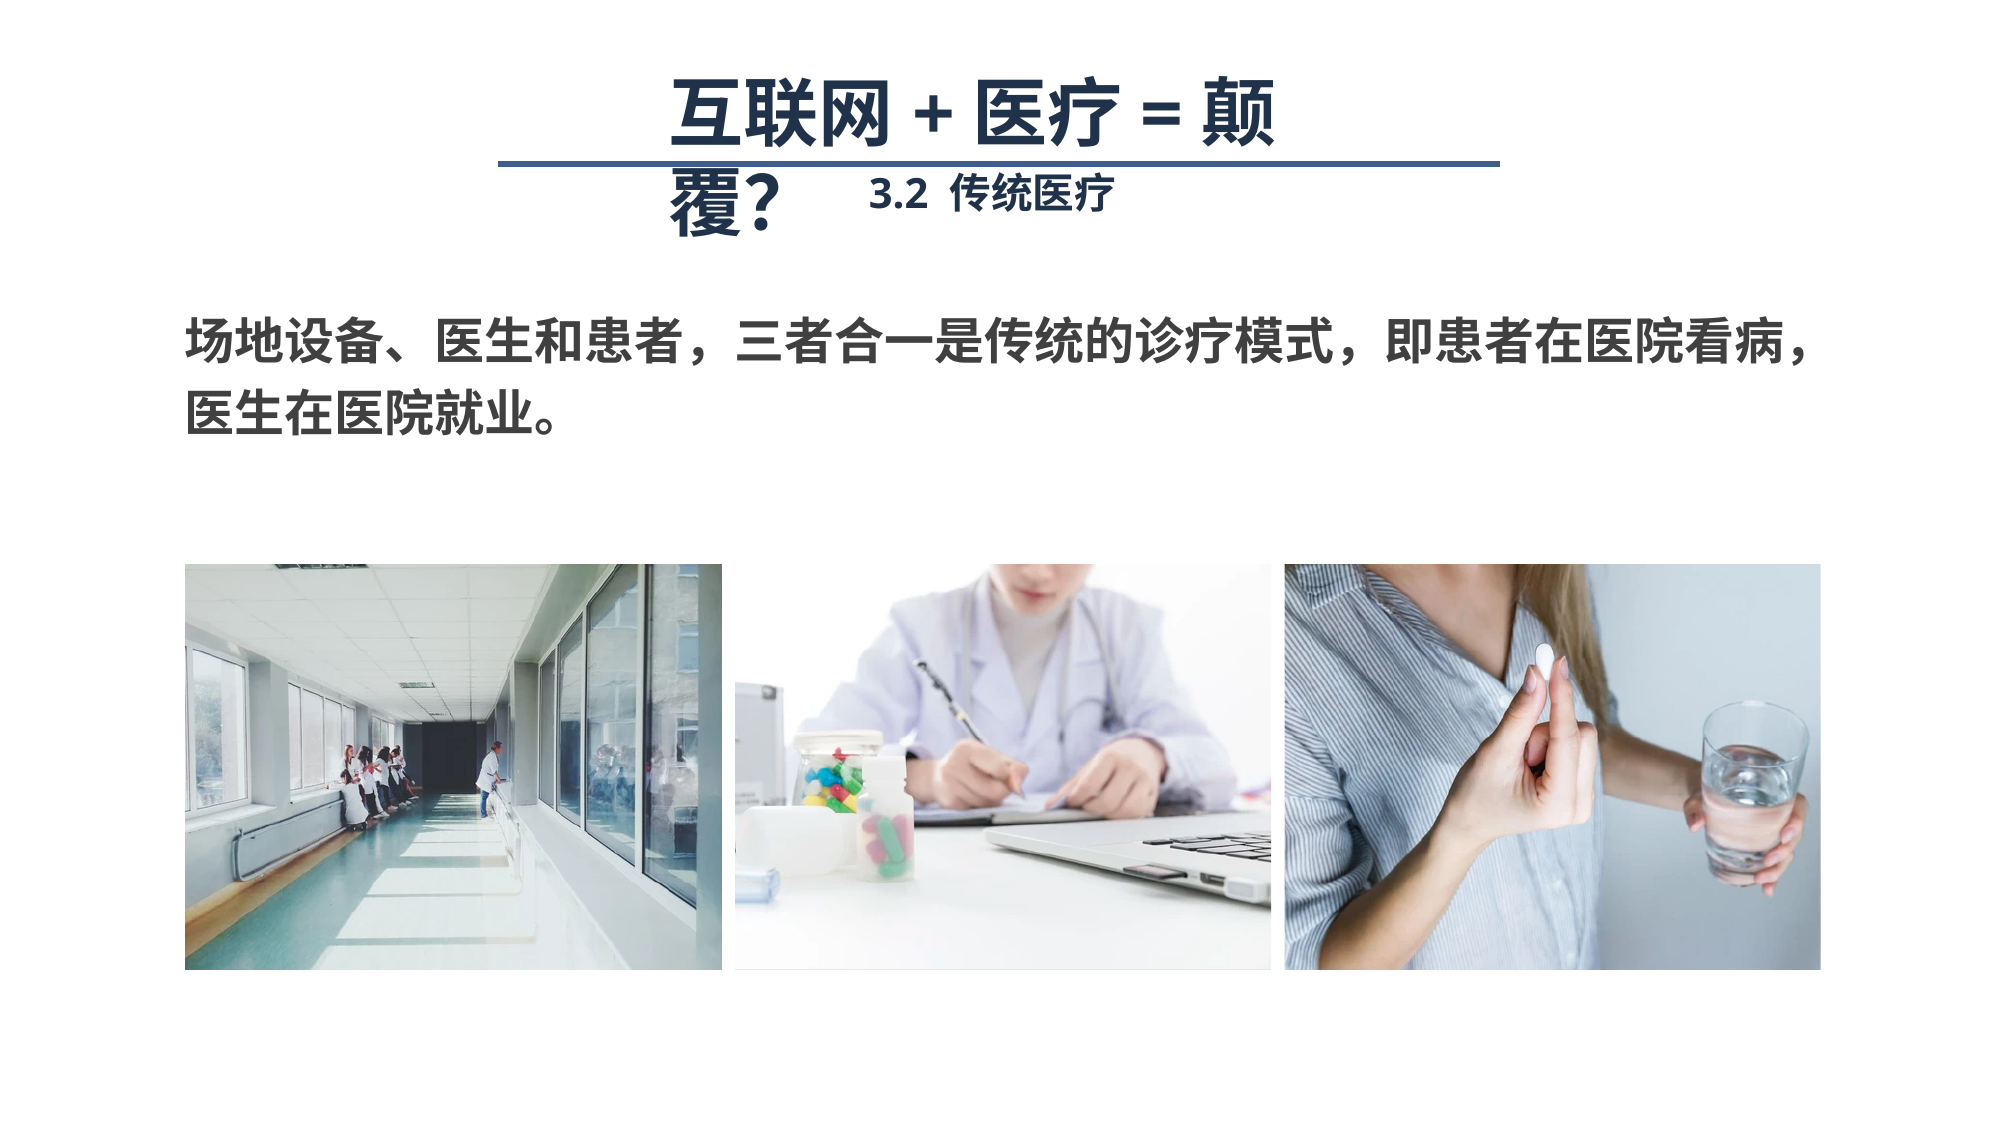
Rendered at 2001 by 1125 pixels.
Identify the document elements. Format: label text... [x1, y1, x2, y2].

text_box 场地设备、医生和患者，三者合一是传统的诊疗模式，即患者在医院看病，医生在医院就业。 [149, 290, 1821, 449]
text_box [185, 564, 1821, 970]
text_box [497, 65, 1500, 218]
